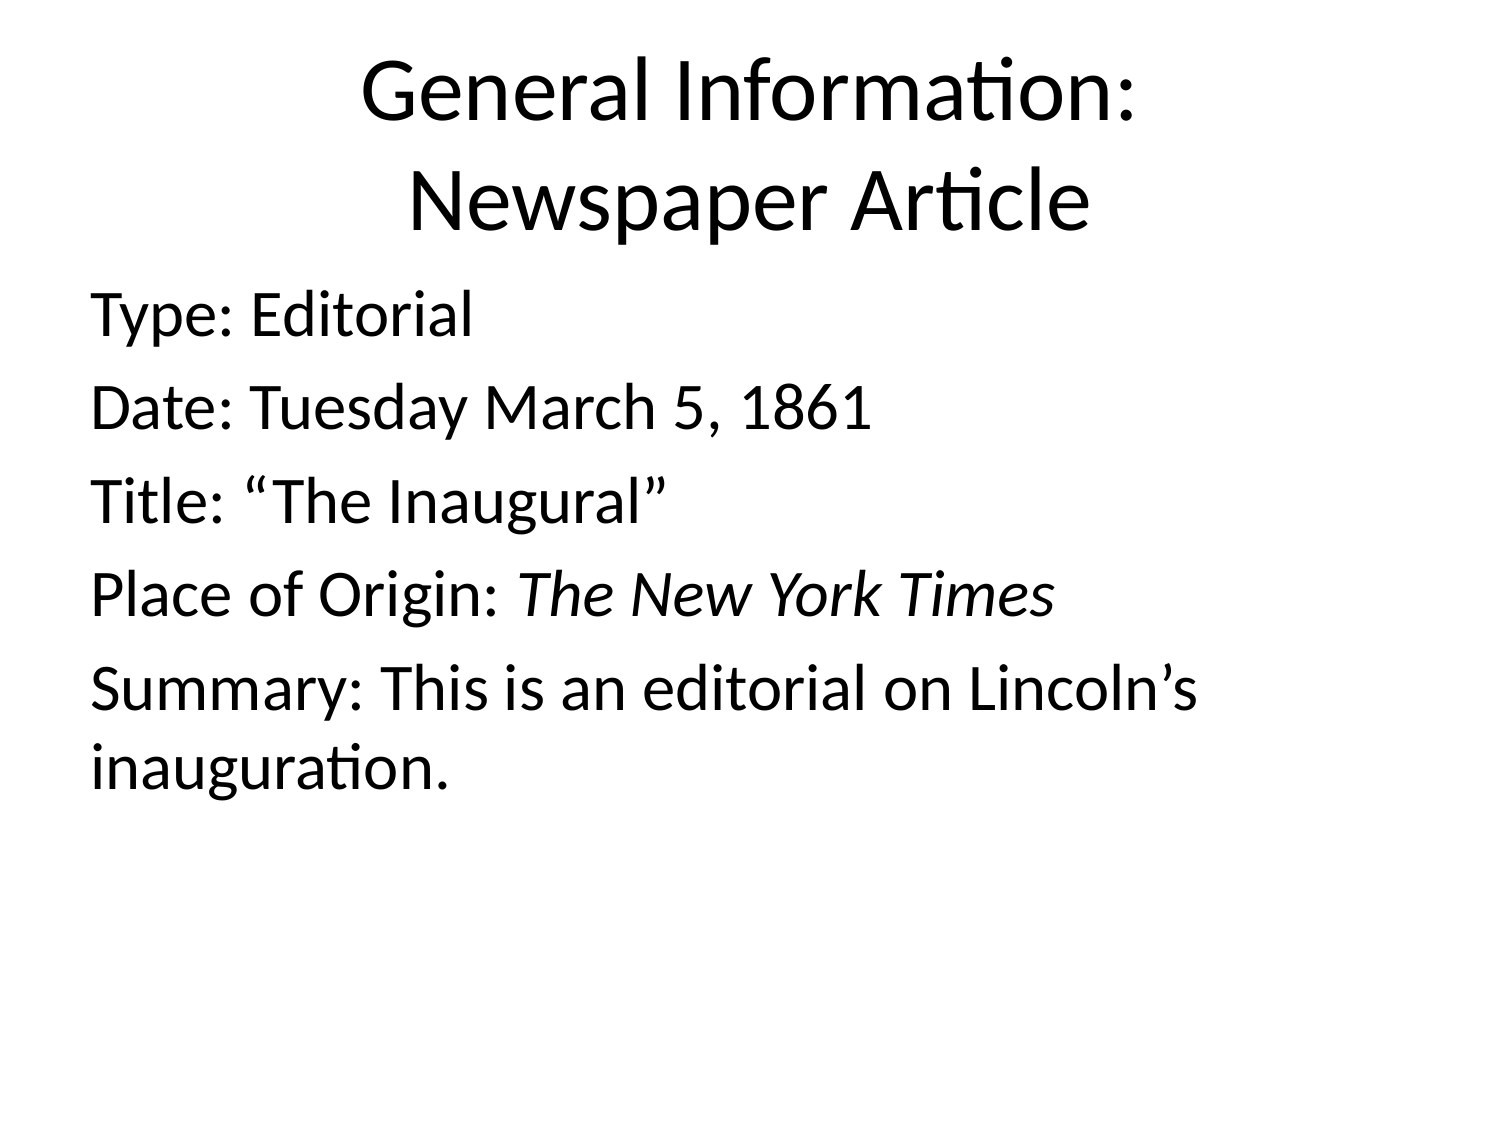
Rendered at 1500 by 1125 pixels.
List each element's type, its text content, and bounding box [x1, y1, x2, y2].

list Type: Editorial Date: Tuesday March 5, 1861 Title: “The Inaugural” Place of Origin: The New York Times Summary: This is an editorial on Lincoln’s inauguration. [75, 262, 1425, 1005]
title General Information: Newspaper Article [0, 45, 1500, 233]
